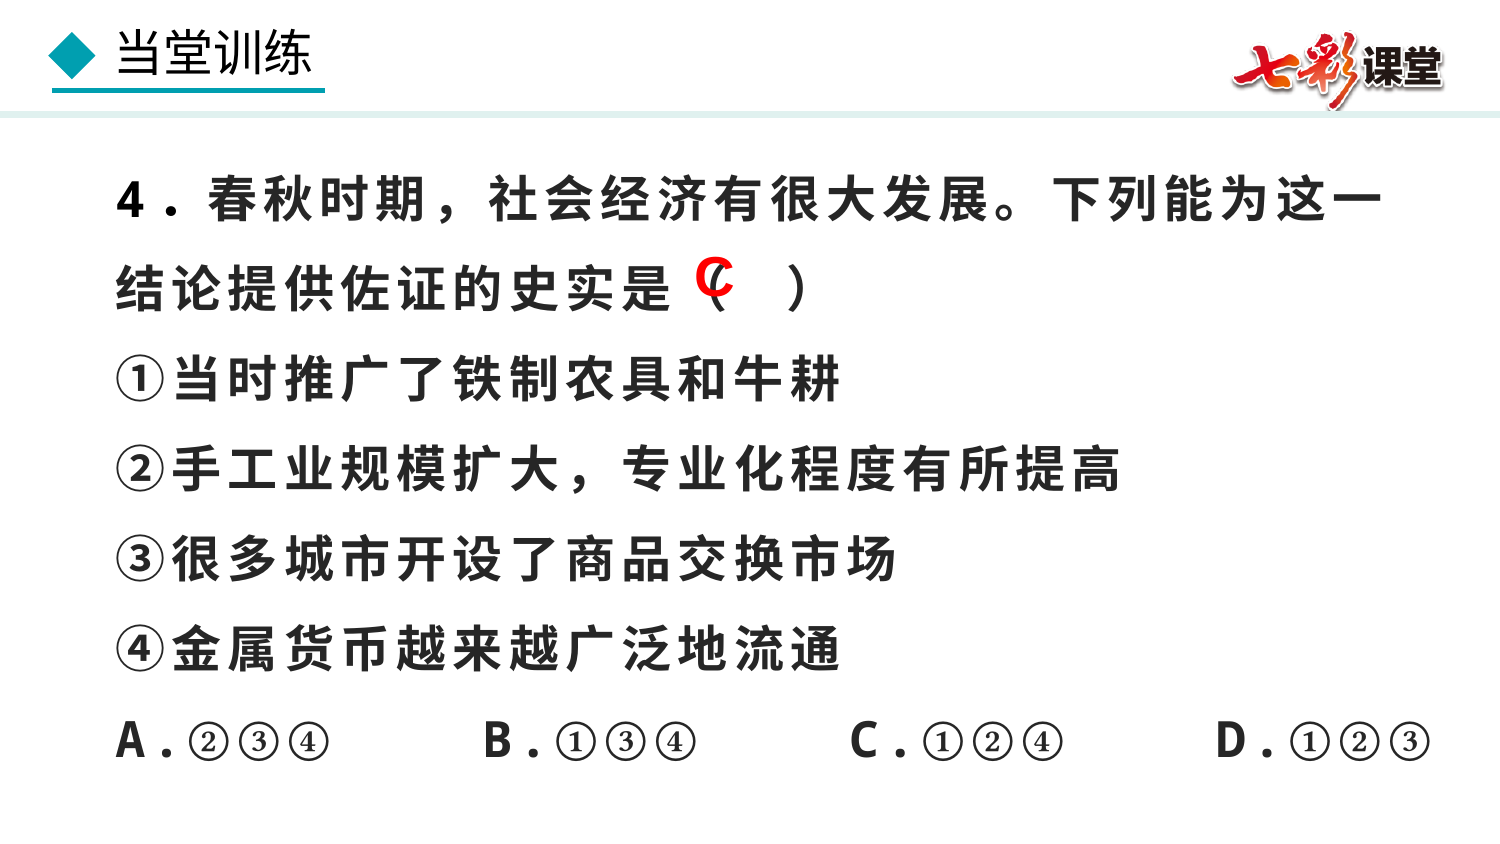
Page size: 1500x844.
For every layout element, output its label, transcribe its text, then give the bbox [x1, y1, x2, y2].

picture [1228, 26, 1449, 111]
text_box C [679, 232, 753, 316]
title 4．春秋时期，社会经济有很大发展。下列能为这一结论提供佐证的史实是（ ） ①当时推广了铁制农具和牛耕 ②手工业规模扩大，专业化程度有所提高 ③很多城市开设了商品交换市场 ④金属货币越来越广泛地流通 A.②③④ B.①③④ C.①②④ D.①②③ [100, 129, 1451, 756]
